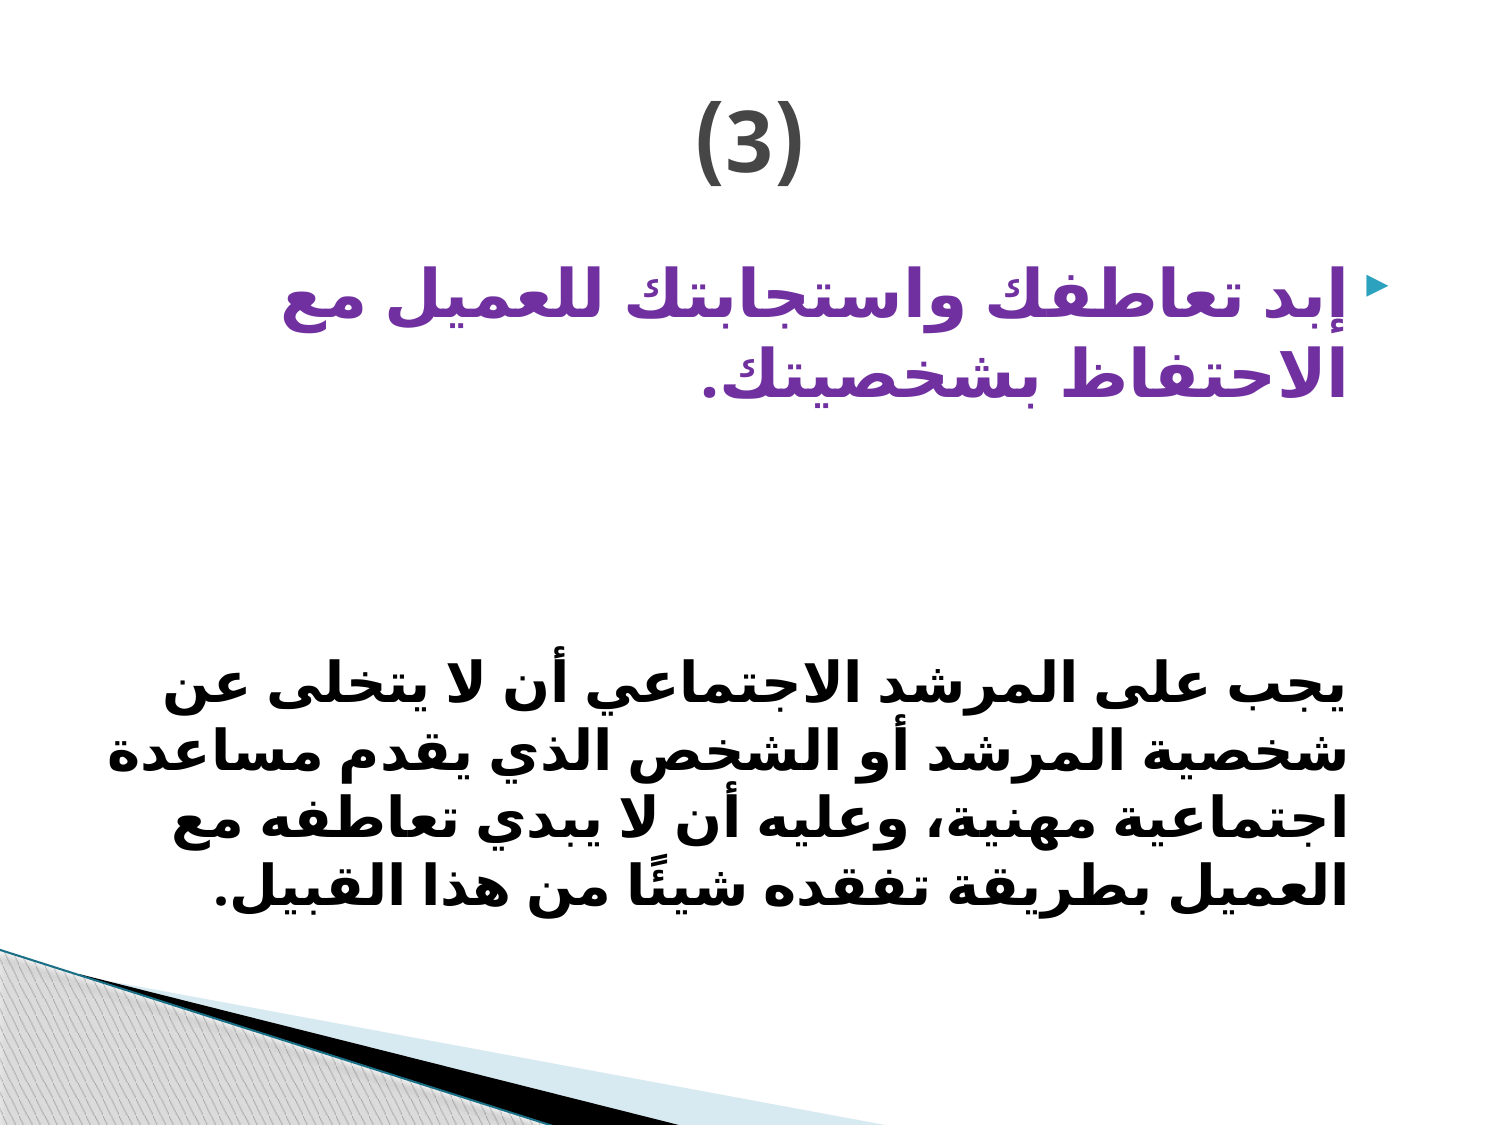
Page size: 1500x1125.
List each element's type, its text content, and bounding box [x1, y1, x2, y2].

title (3) [75, 45, 1425, 233]
list إبد تعاطفك واستجابتك للعميل مع الاحتفاظ بشخصيتك. يجب على المرشد الاجتماعي أن لا يتخلى عن شخصية المرشد أو الشخص الذي يقدم مساعدة اجتماعية مهنية، وعليه أن لا يبدي تعاطفه مع العميل بطريقة تفقده شيئًا من هذا القبيل. [75, 243, 1425, 986]
